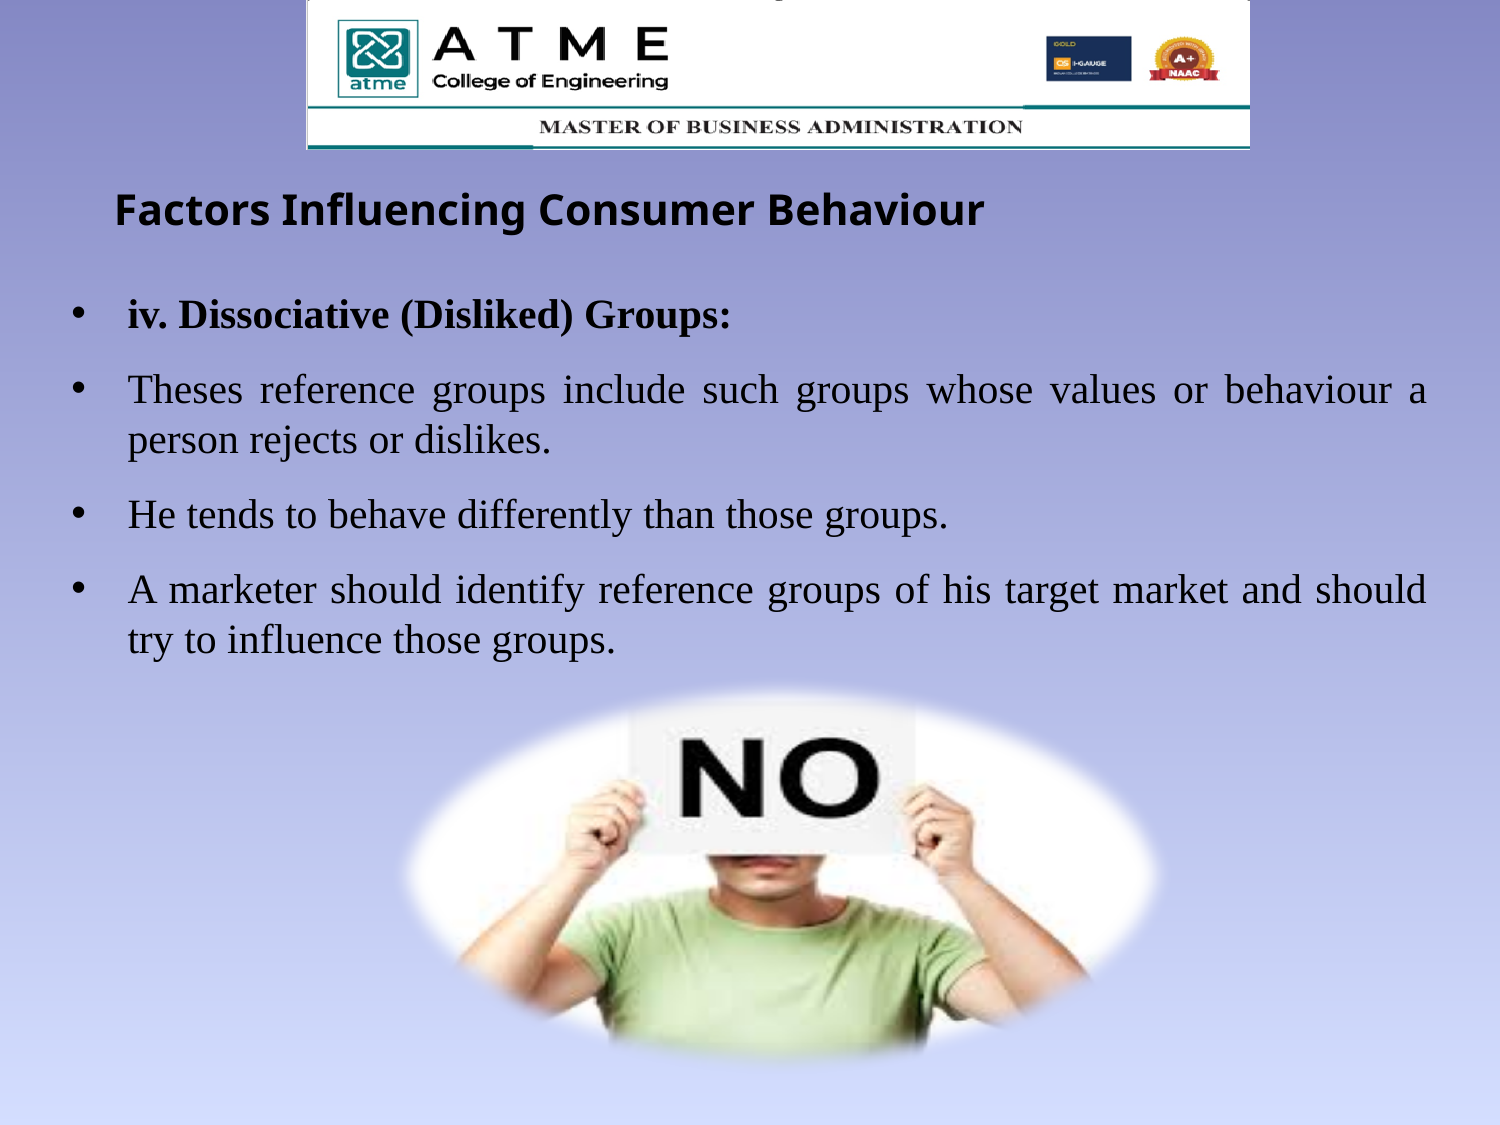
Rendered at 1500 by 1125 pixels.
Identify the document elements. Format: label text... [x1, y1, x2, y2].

picture [387, 674, 1176, 1076]
list iv. Dissociative (Disliked) Groups: Theses reference groups include such groups whose values or behaviour a person rejects or dislikes. He tends to behave differently than those groups. A marketer should identify reference groups of his target market and should try to influence those groups. [56, 279, 1444, 717]
picture [306, 0, 1250, 150]
title Factors Influencing Consumer Behaviour [0, 174, 1225, 243]
